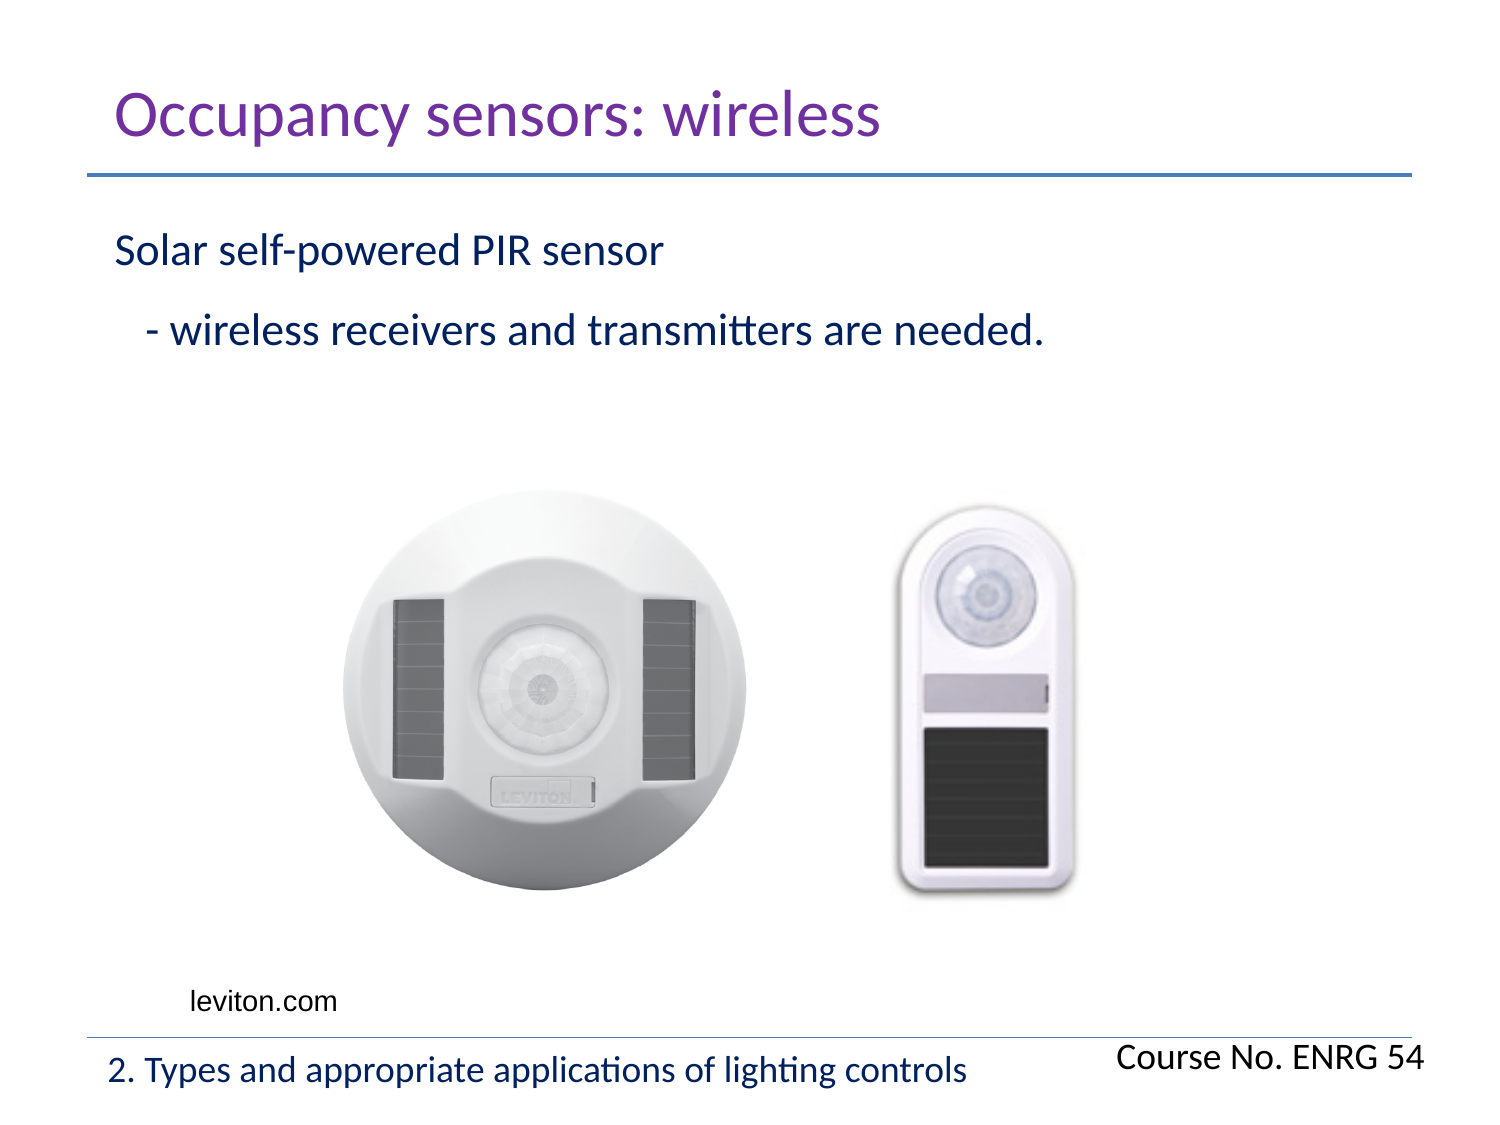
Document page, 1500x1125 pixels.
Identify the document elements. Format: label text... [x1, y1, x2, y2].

text_box 2. Types and appropriate applications of lighting controls [92, 1046, 984, 1098]
text_box leviton.com [175, 974, 354, 1025]
text_box Course No. ENRG 54 [1101, 1024, 1441, 1085]
picture [324, 487, 1201, 913]
text_box Occupancy sensors: wireless [99, 62, 1425, 238]
text_box Solar self-powered PIR sensor - wireless receivers and transmitters are needed. [99, 212, 1375, 363]
